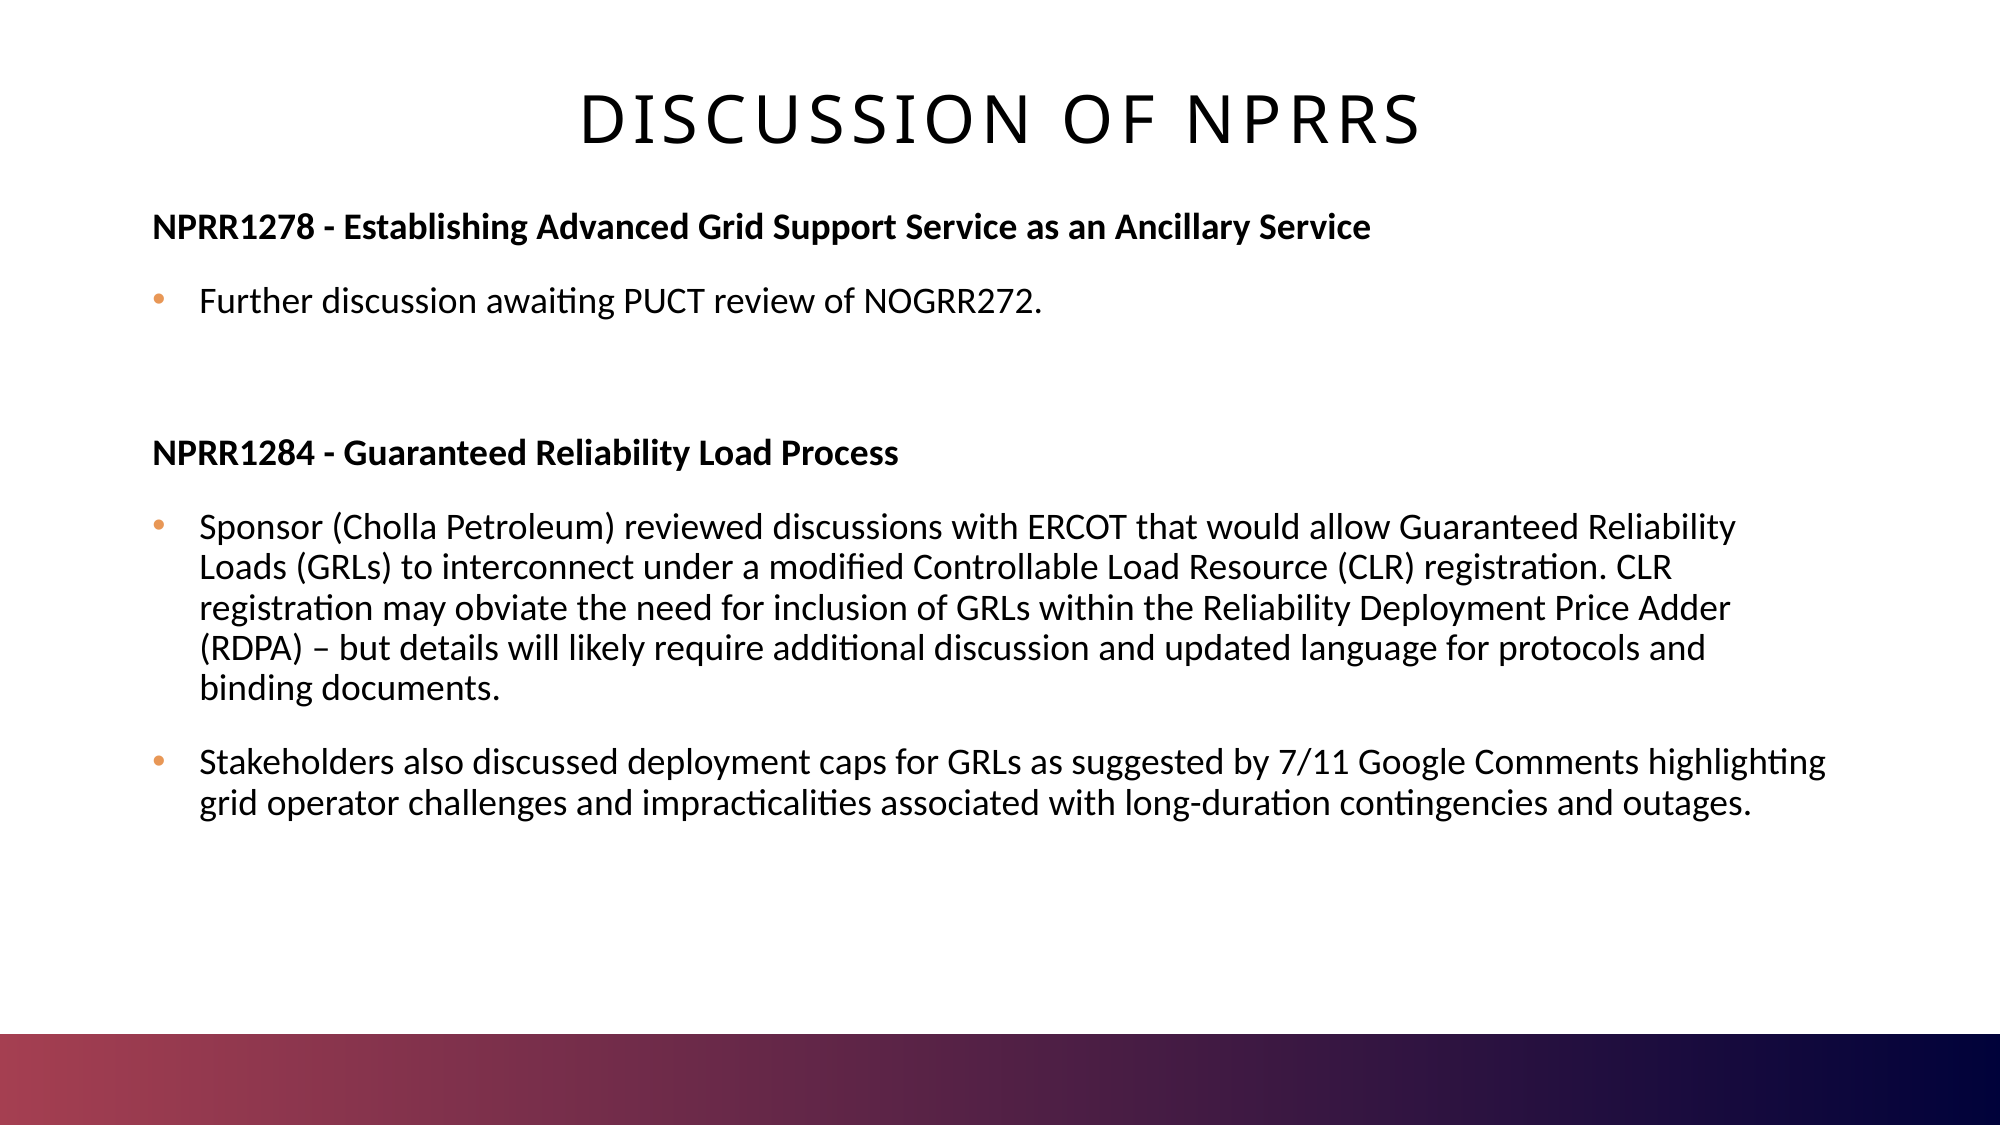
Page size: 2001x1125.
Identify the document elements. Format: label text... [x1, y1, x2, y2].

list NPRR1278 - Establishing Advanced Grid Support Service as an Ancillary Service Further discussion awaiting PUCT review of NOGRR272. NPRR1284 - Guaranteed Reliability Load Process Sponsor (Cholla Petroleum) reviewed discussions with ERCOT that would allow Guaranteed Reliability Loads (GRLs) to interconnect under a modified Controllable Load Resource (CLR) registration. CLR registration may obviate the need for inclusion of GRLs within the Reliability Deployment Price Adder (RDPA) – but details will likely require additional discussion and updated language for protocols and binding documents. Stakeholders also discussed deployment caps for GRLs as suggested by 7/11 Google Comments highlighting grid operator challenges and impracticalities associated with long-duration contingencies and outages. [137, 199, 1845, 954]
text_box Discussion of NPRRs [137, 13, 1863, 231]
text_box [0, 1033, 2000, 1125]
